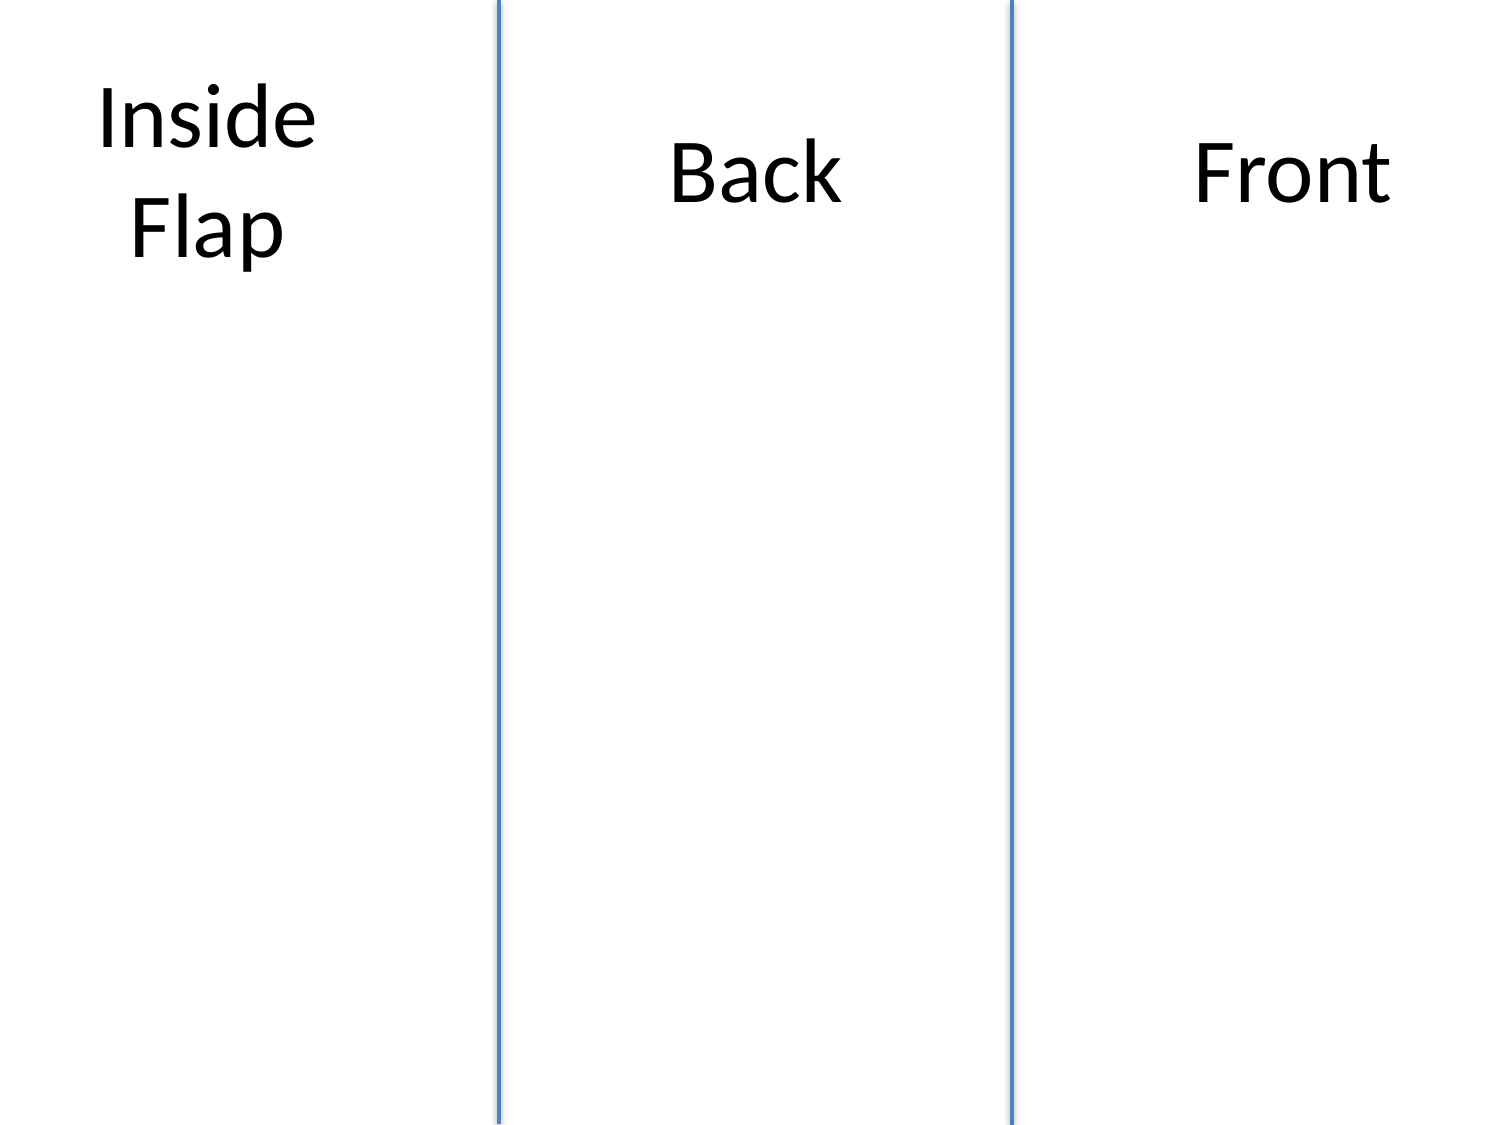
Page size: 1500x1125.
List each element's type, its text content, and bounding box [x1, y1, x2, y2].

title Inside Flap [51, 44, 364, 286]
text_box Front [1085, 44, 1500, 286]
text_box Back [616, 44, 897, 286]
